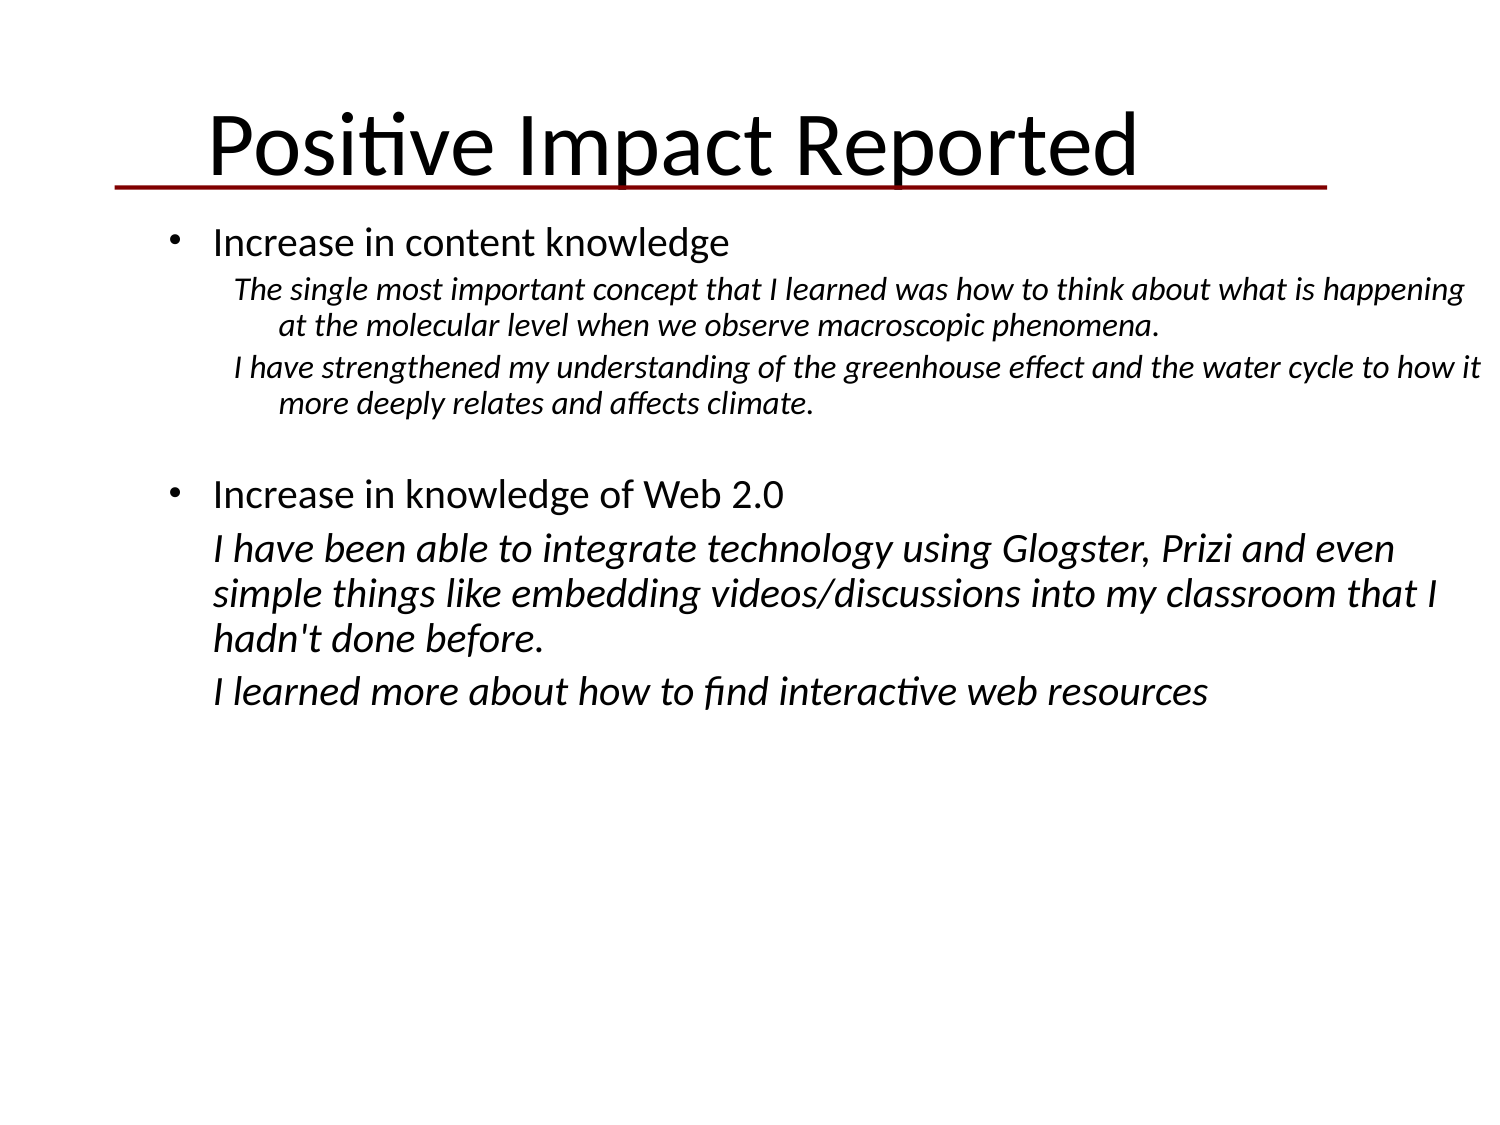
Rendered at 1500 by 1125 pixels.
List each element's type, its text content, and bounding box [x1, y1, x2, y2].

title Positive Impact Reported [0, 45, 1350, 233]
list Increase in content knowledge The single most important concept that I learned was how to think about what is happening at the molecular level when we observe macroscopic phenomena. I have strengthened my understanding of the greenhouse effect and the water cycle to how it more deeply relates and affects climate. Increase in knowledge of Web 2.0 I have been able to integrate technology using Glogster, Prizi and even simple things like embedding videos/discussions into my classroom that I hadn't done before. I learned more about how to find interactive web resources [114, 212, 1500, 1075]
